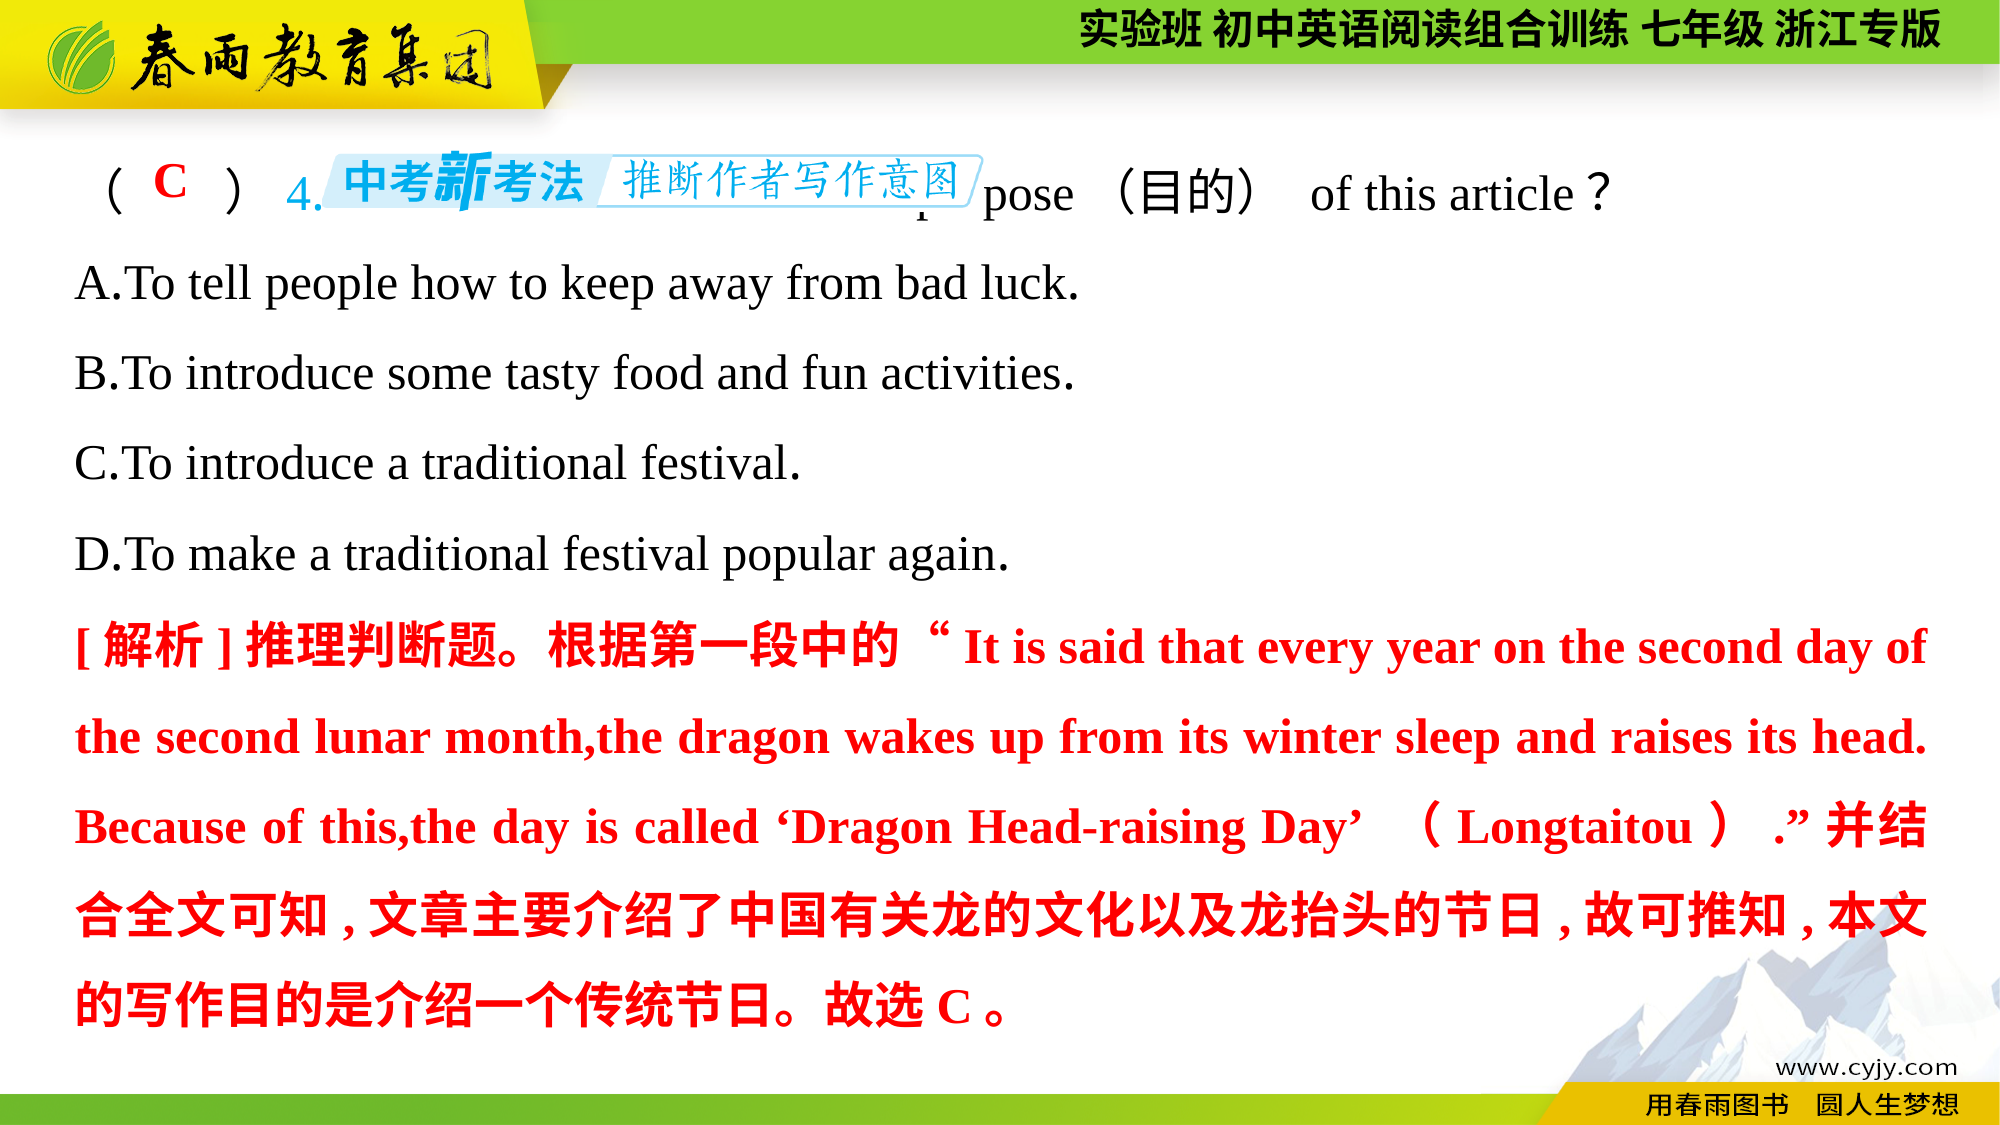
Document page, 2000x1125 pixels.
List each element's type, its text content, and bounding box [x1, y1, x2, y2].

text_box [解析]推理判断题。根据第一段中的“It is said that every year on the second day of the second lunar month,the dragon wakes up from its winter sleep and raises its head. Because of this,the day is called ‘Dragon Head-raising Day’ （Longtaitou）.”并结合全文可知,文章主要介绍了中国有关龙的文化以及龙抬头的节日,故可推知,本文的写作目的是介绍一个传统节日。故选C。 [59, 575, 1944, 1041]
picture [0, 0, 2000, 1125]
list （ ）4. What is the purpose（目的） of this article？ A.To tell people how to keep away from bad luck. B.To introduce some tasty food and fun activities. C.To introduce a traditional festival. D.To make a traditional festival popular again. [59, 122, 1944, 575]
text_box C [138, 140, 204, 216]
